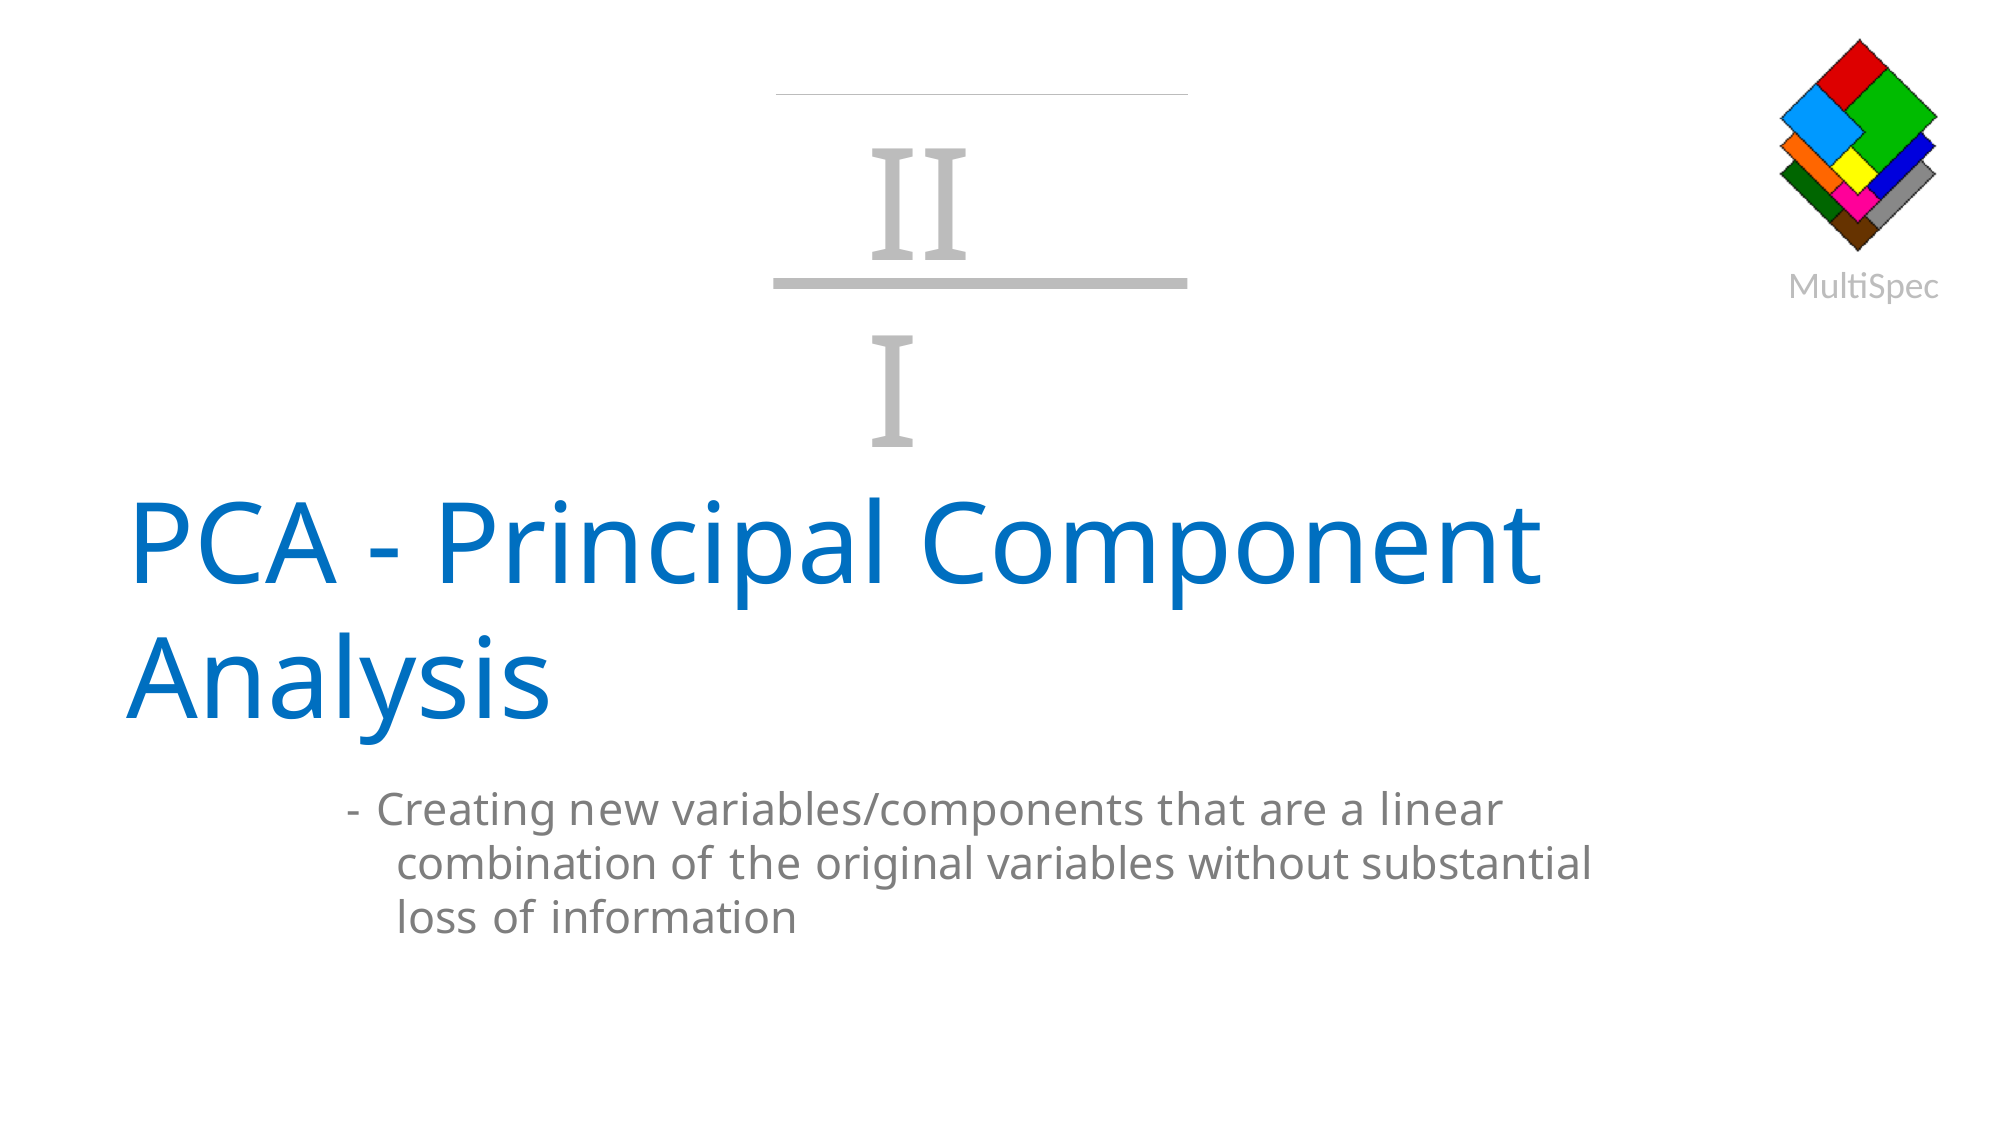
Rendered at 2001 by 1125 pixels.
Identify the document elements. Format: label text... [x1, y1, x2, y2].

text_box MultiSpec [1786, 258, 1947, 306]
picture [1779, 38, 1938, 252]
text_box [1001, 278, 1188, 289]
text_box [773, 278, 864, 289]
text_box PCA - Principal Component Analysis - Creating new variables/components that are a linear combination of the original variables without substantial loss of information [124, 469, 1946, 943]
title III [864, 101, 1001, 479]
